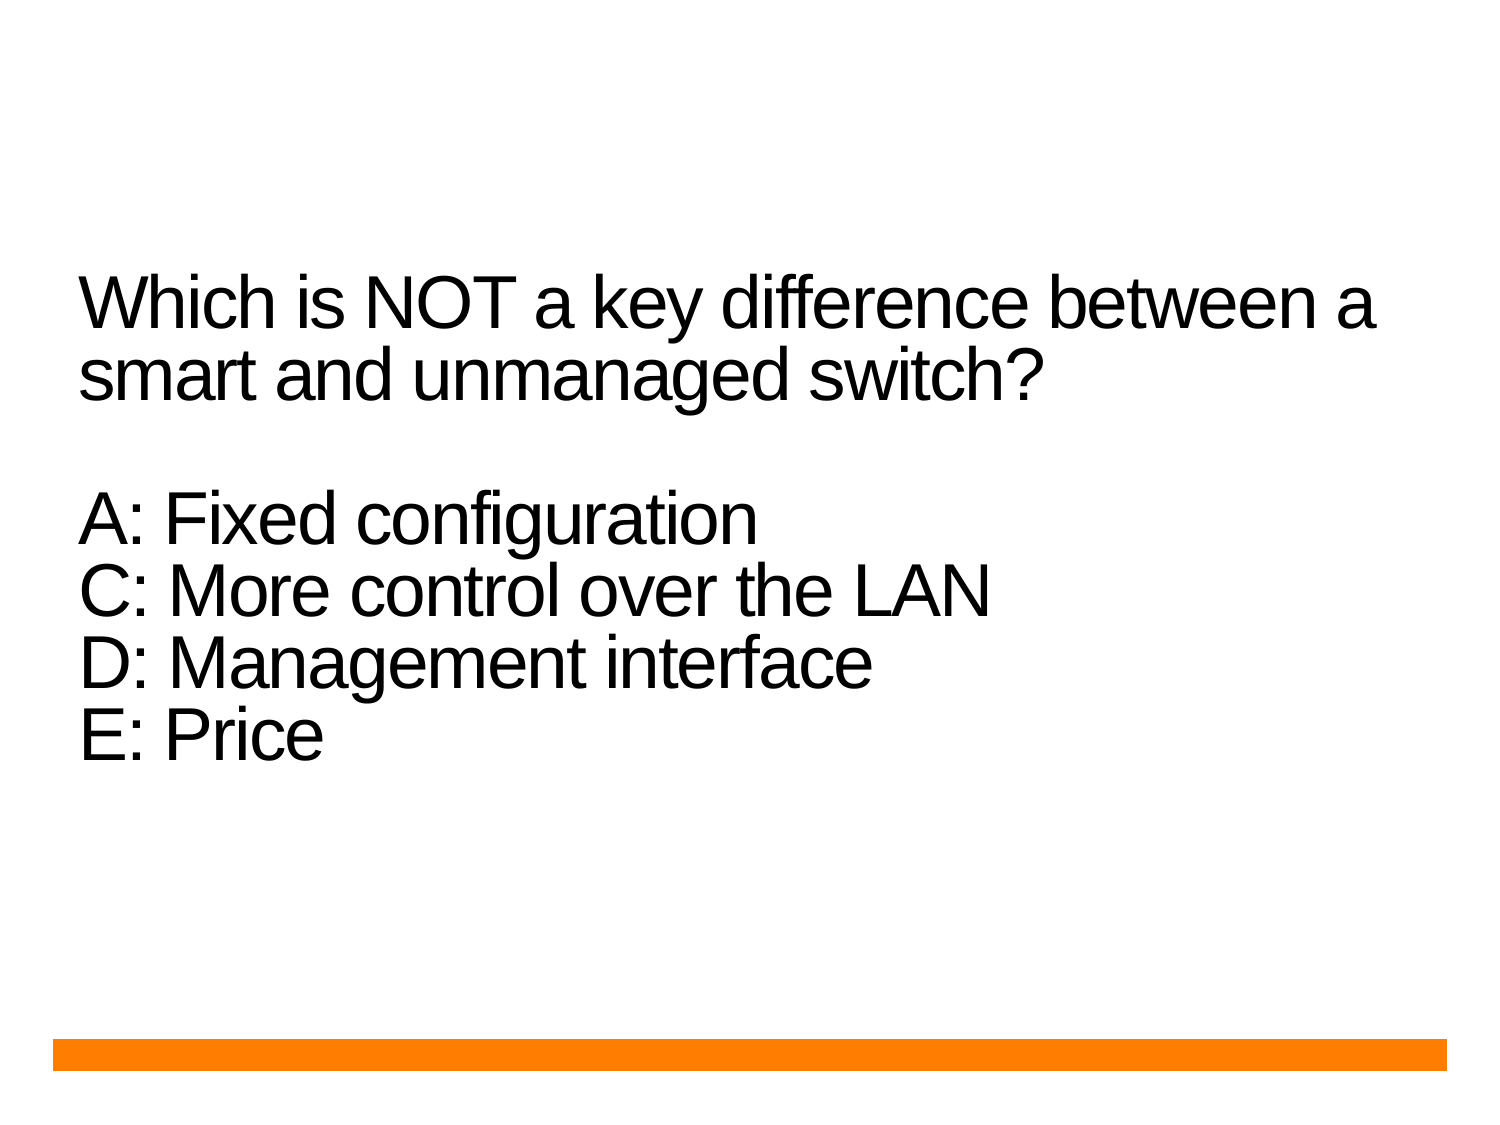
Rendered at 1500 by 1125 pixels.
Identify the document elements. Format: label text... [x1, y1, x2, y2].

title Which is NOT a key difference between a smart and unmanaged switch? A: Fixed configuration C: More control over the LAN D: Management interface E: Price [64, 515, 1474, 783]
picture [53, 1039, 1447, 1071]
